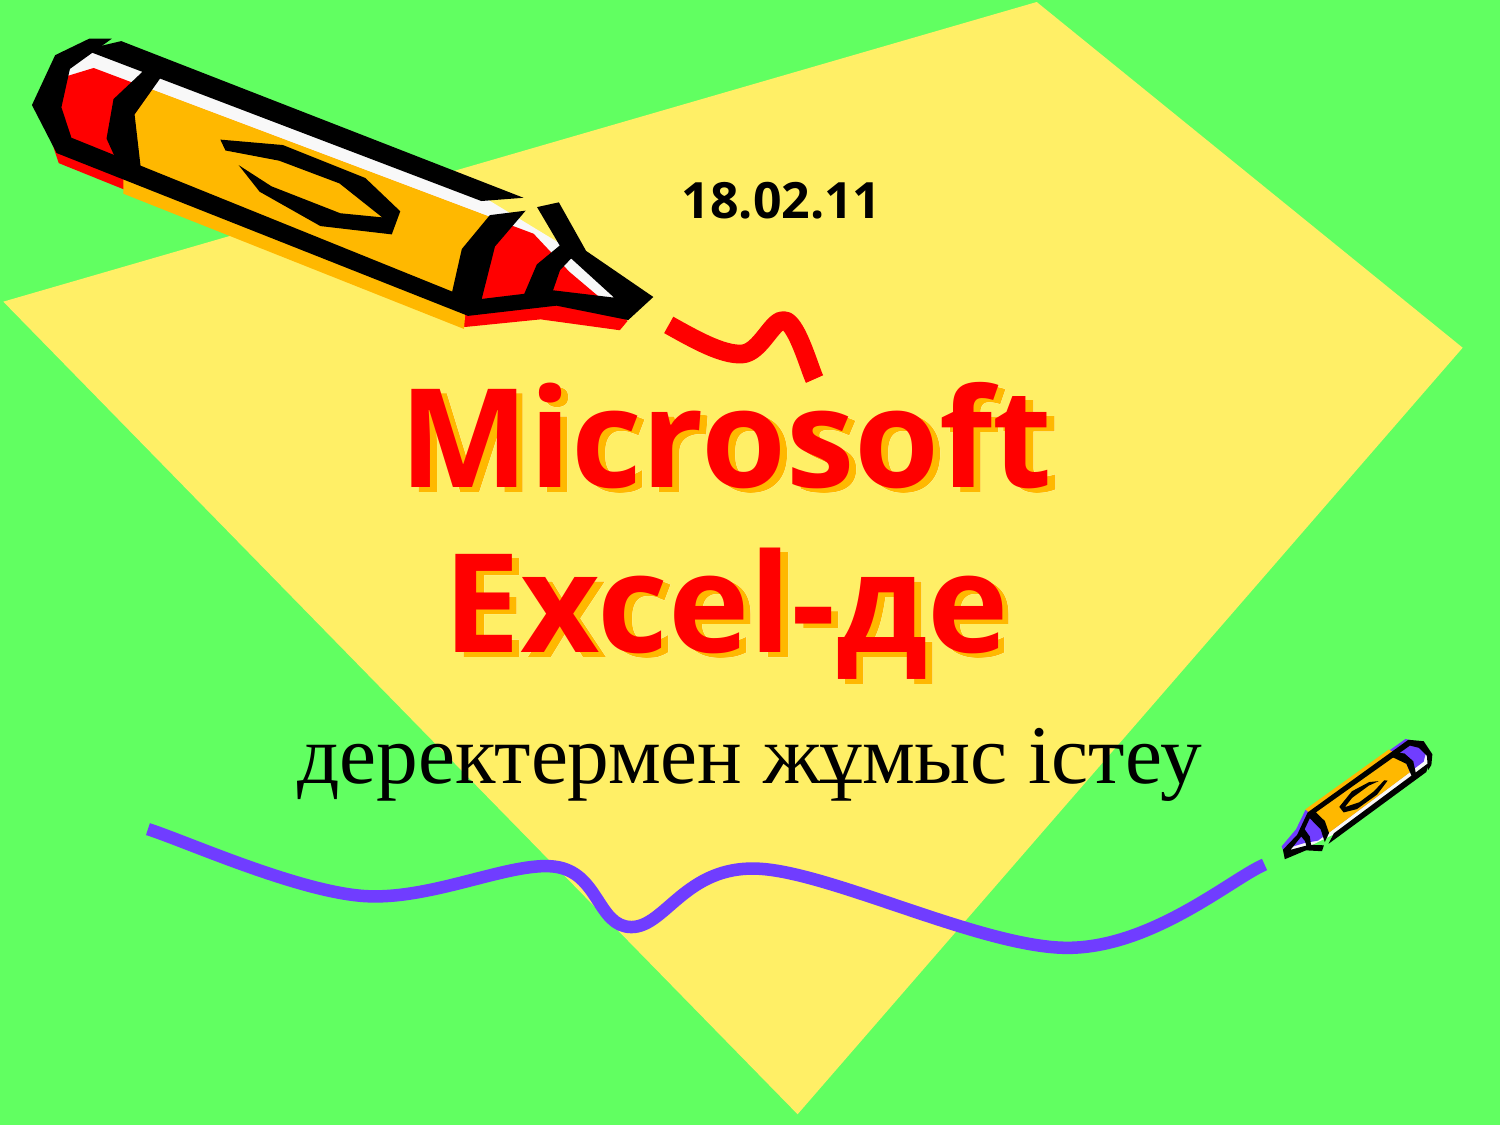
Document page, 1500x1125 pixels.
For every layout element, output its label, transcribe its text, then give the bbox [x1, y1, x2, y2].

text_box 18.02.11 [667, 160, 939, 236]
subtitle деректермен жұмыс істеу [159, 692, 1341, 1000]
title Microsoft Excel-де [64, 314, 1388, 688]
